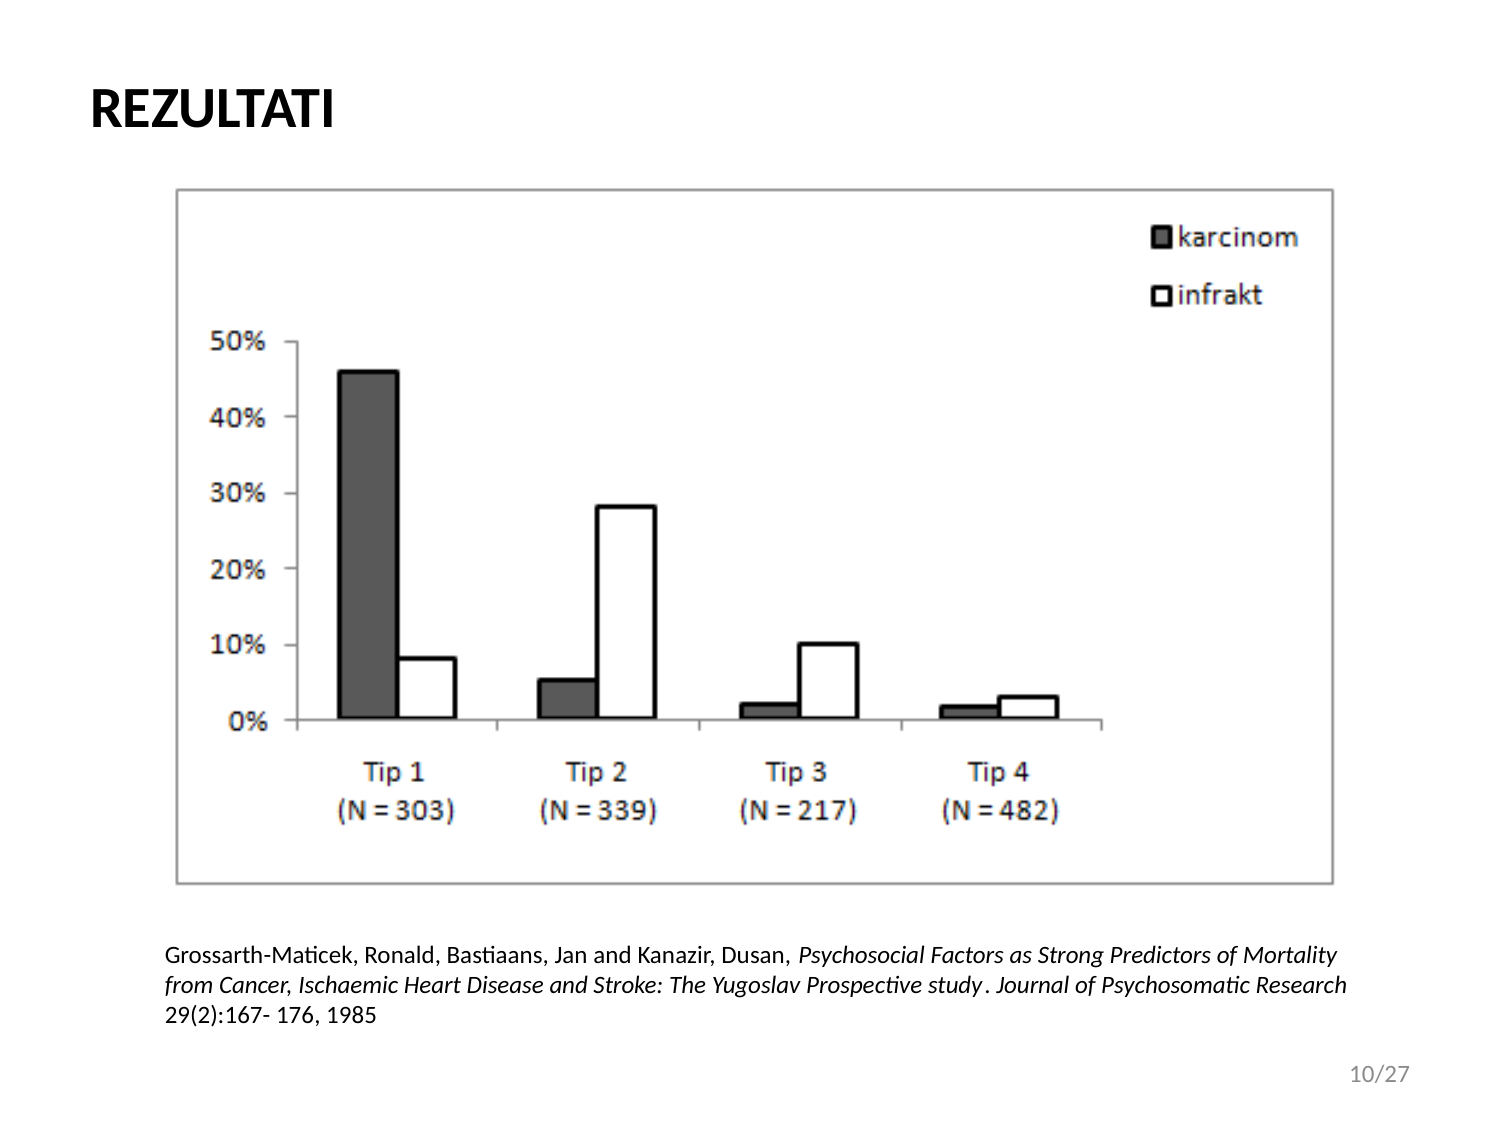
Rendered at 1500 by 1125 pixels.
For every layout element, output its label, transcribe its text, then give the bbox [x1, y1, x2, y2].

title REZULTATI [75, 45, 1425, 163]
slide_number 10/27 [1074, 1042, 1425, 1103]
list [174, 187, 1337, 888]
text_box Grossarth-Maticek, Ronald, Bastiaans, Jan and Kanazir, Dusan, Psychosocial Factors as Strong Predictors of Mortality from Cancer, Ischaemic Heart Disease and Stroke: The Yugoslav Prospective study. Journal of Psychosomatic Research 29(2):167- 176, 1985 [150, 931, 1375, 1037]
